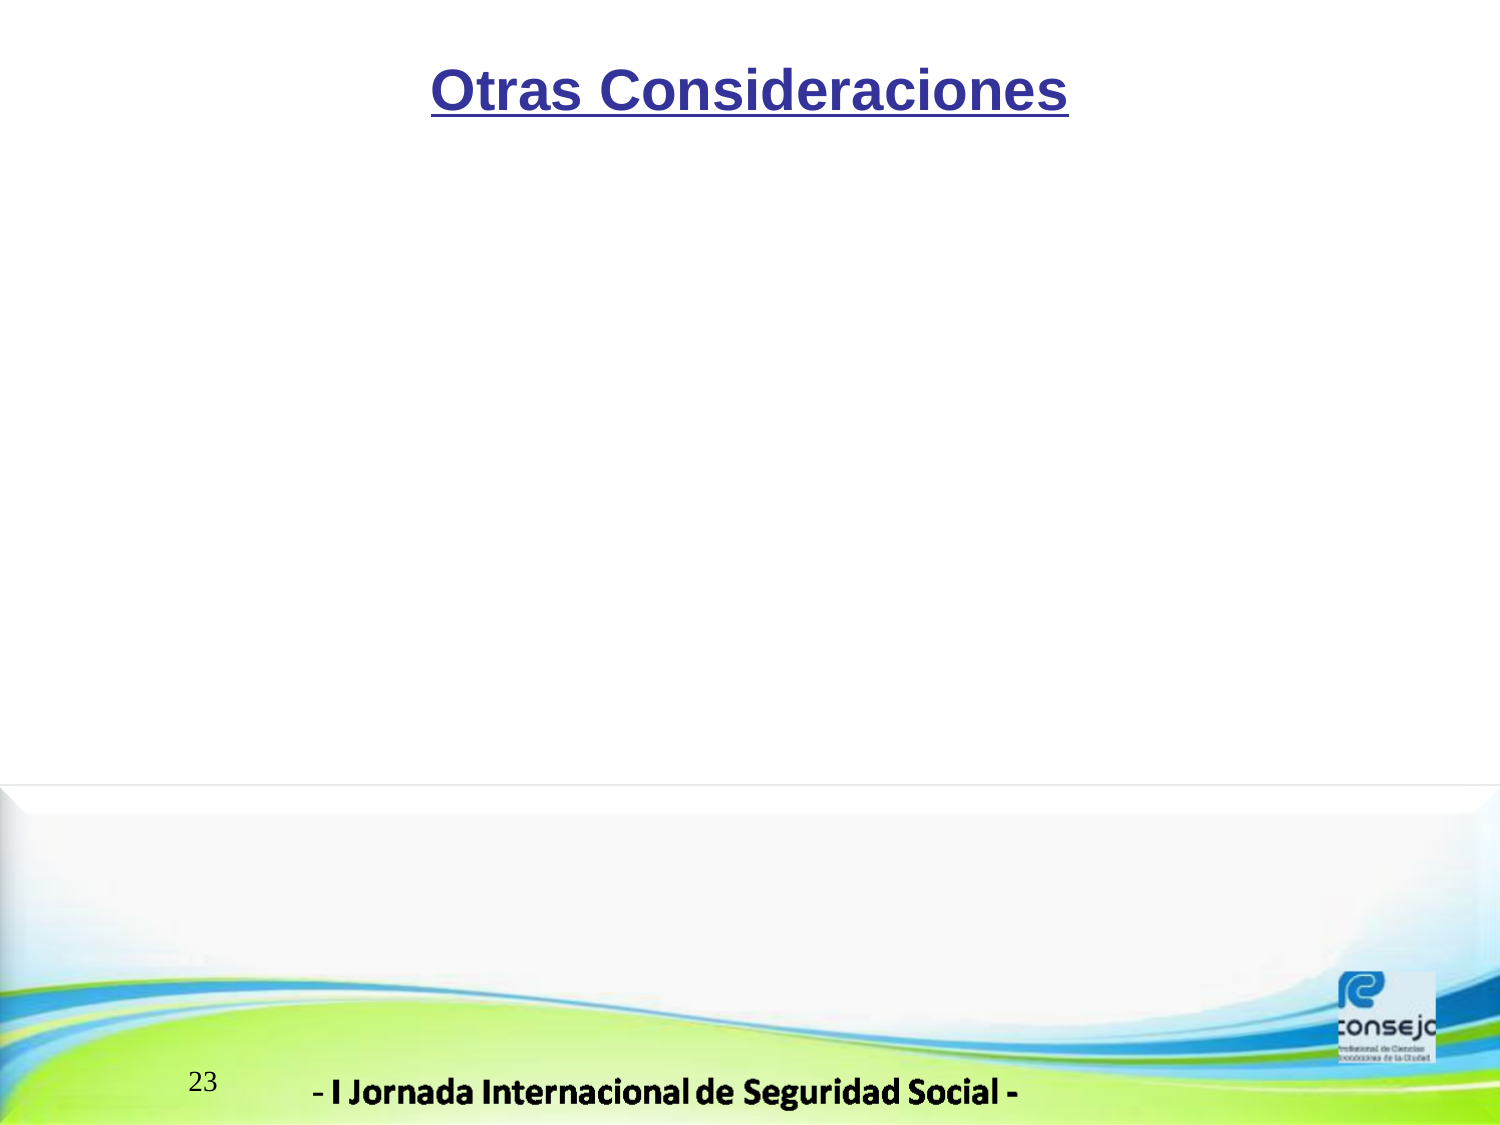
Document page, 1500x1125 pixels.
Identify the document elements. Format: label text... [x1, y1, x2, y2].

slide_number 23 [0, 1054, 234, 1125]
picture [0, 780, 1500, 1125]
title Otras Consideraciones [75, 45, 1425, 233]
